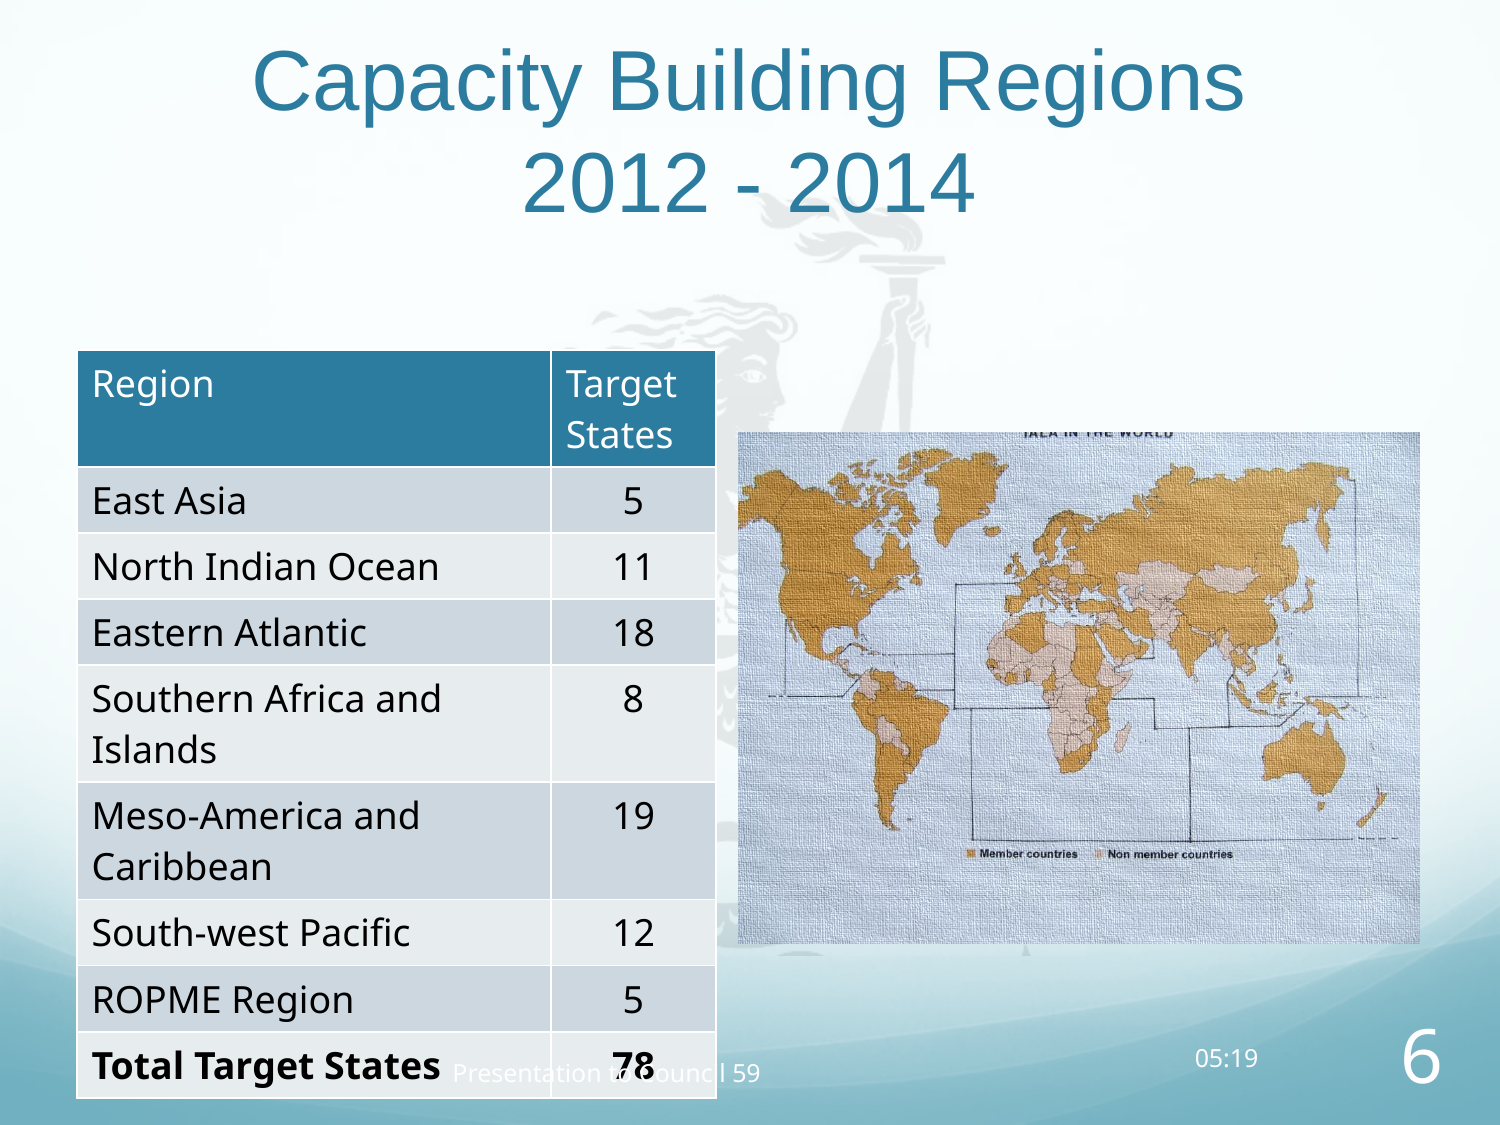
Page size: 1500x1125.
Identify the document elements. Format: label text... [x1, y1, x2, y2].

title Capacity Building Regions 2012 - 2014 [90, 17, 1410, 237]
table_cell 5 [552, 468, 715, 532]
table_cell 19 [552, 783, 715, 899]
table_cell Meso-America and Caribbean [78, 783, 550, 899]
table_cell North Indian Ocean [78, 534, 550, 598]
table_cell East Asia [78, 468, 550, 532]
footer Presentation to Council 59 [437, 1042, 1105, 1103]
table_cell 12 [552, 900, 715, 965]
table_header Target States [552, 351, 715, 466]
table_cell South-west Pacific [78, 900, 550, 965]
table_cell 78 [552, 1033, 715, 1042]
table_cell 11 [552, 534, 715, 598]
slide_number 6 [1295, 1029, 1459, 1090]
table_cell 8 [552, 666, 715, 781]
table_cell Total Target States [78, 1033, 550, 1097]
table_cell Eastern Atlantic [78, 600, 550, 664]
table_cell 18 [552, 600, 715, 664]
table_cell ROPME Region [78, 966, 550, 1031]
table_cell Southern Africa and Islands [78, 666, 550, 781]
table_cell 5 [552, 966, 715, 1031]
table_header Region [78, 351, 550, 466]
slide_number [923, 1029, 1274, 1090]
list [737, 432, 1420, 944]
